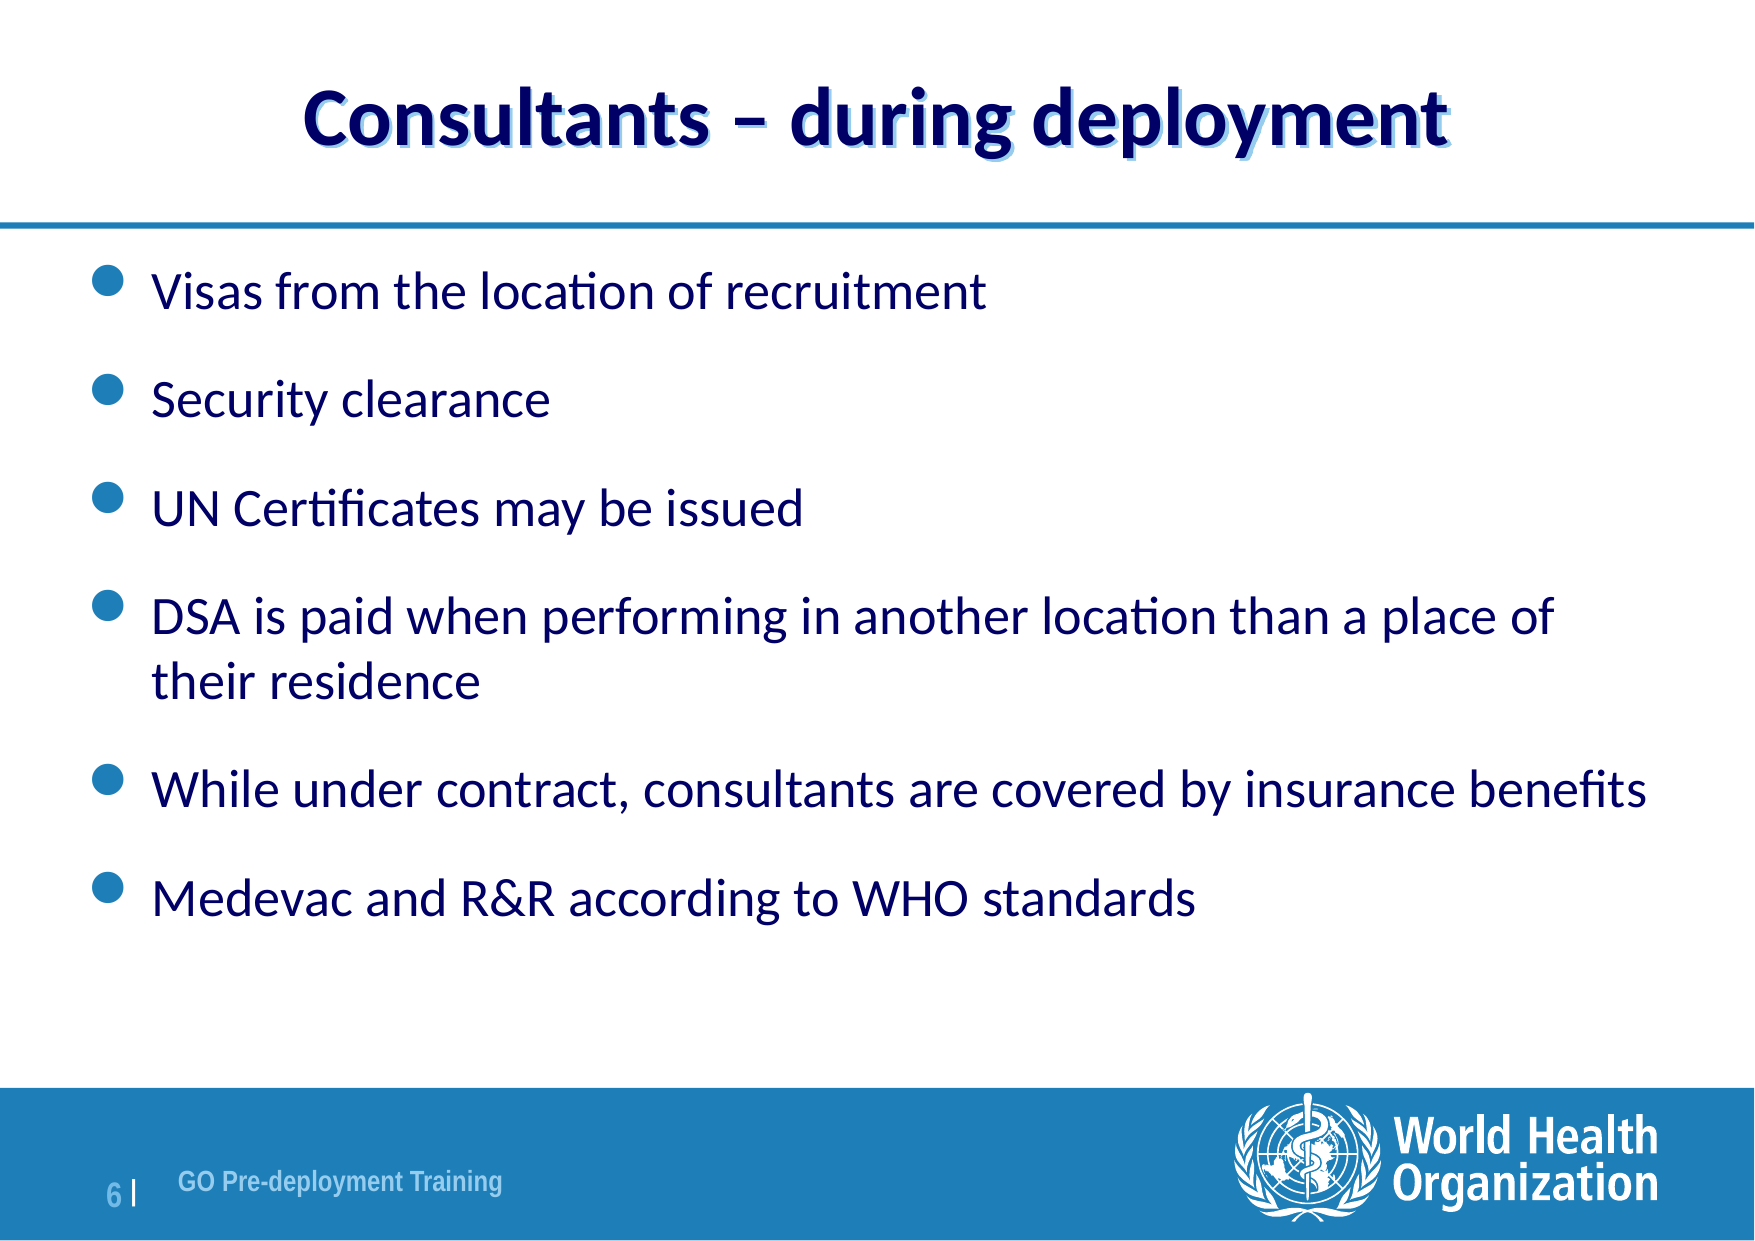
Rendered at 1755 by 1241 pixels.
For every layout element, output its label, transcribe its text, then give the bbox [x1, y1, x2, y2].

list Visas from the location of recruitment Security clearance UN Certificates may be issued DSA is paid when performing in another location than a place of their residence While under contract, consultants are covered by insurance benefits Medevac and R&R according to WHO standards [87, 255, 1667, 1073]
title Consultants – during deployment [0, 0, 1755, 224]
